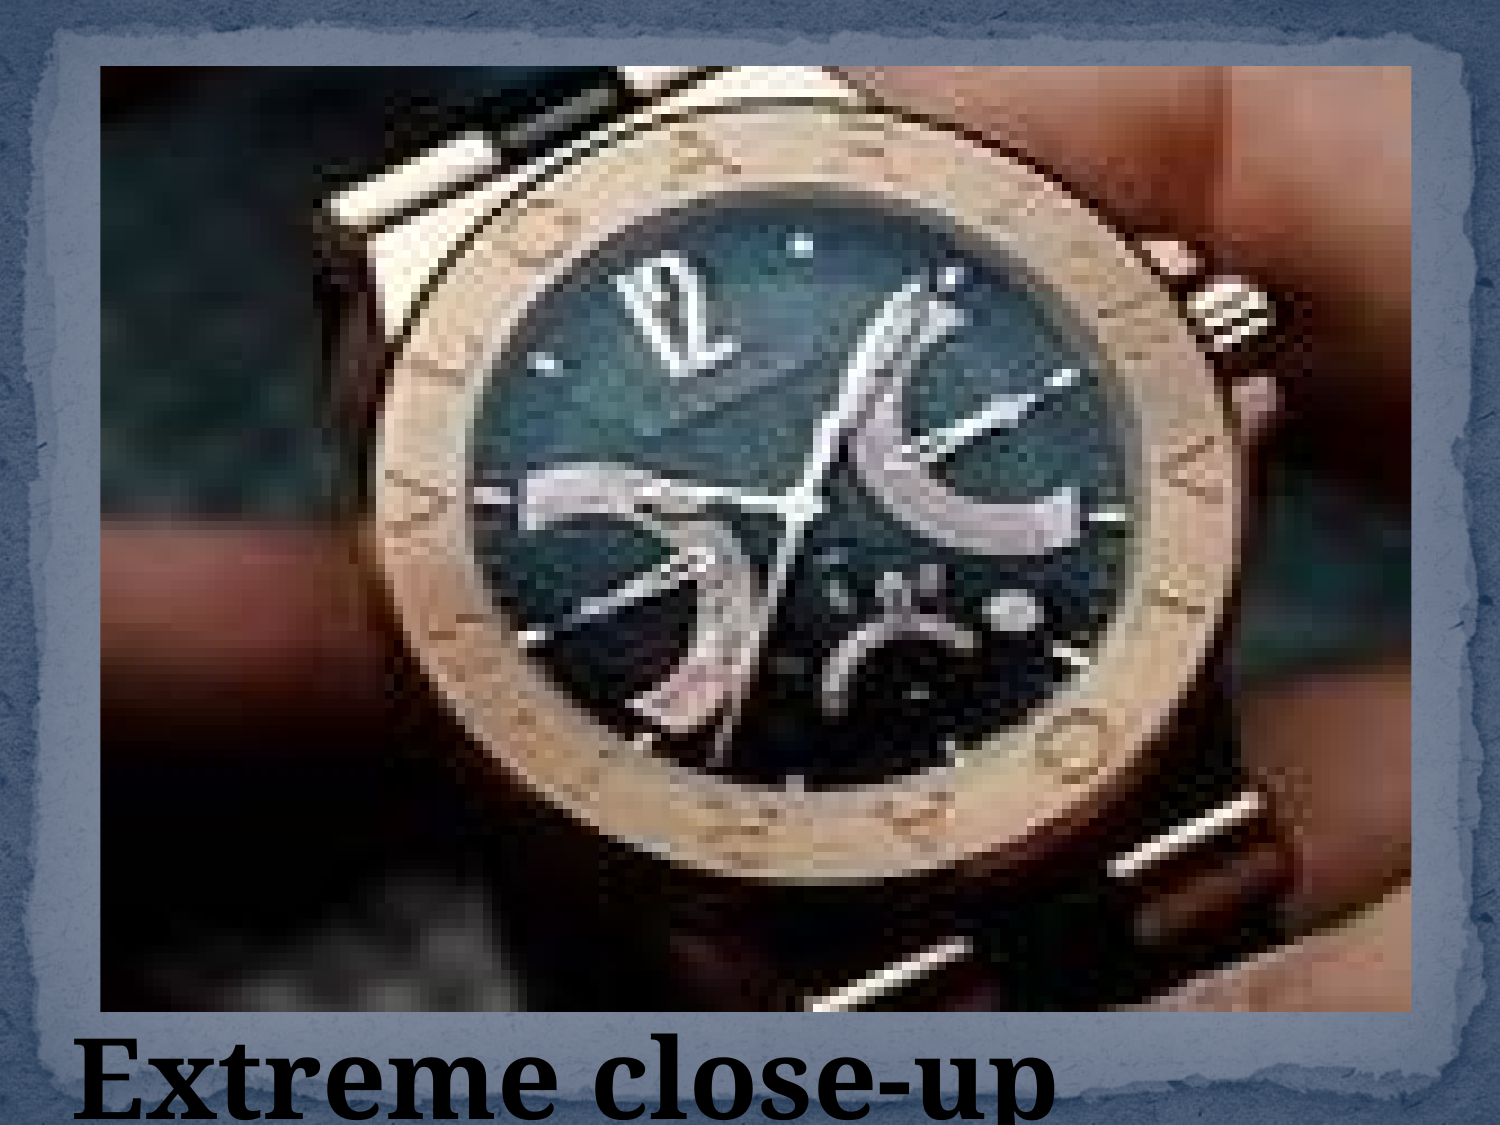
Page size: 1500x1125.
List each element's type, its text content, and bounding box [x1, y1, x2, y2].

picture [100, 66, 1412, 1012]
text_box Extreme close-up [56, 999, 1076, 1125]
